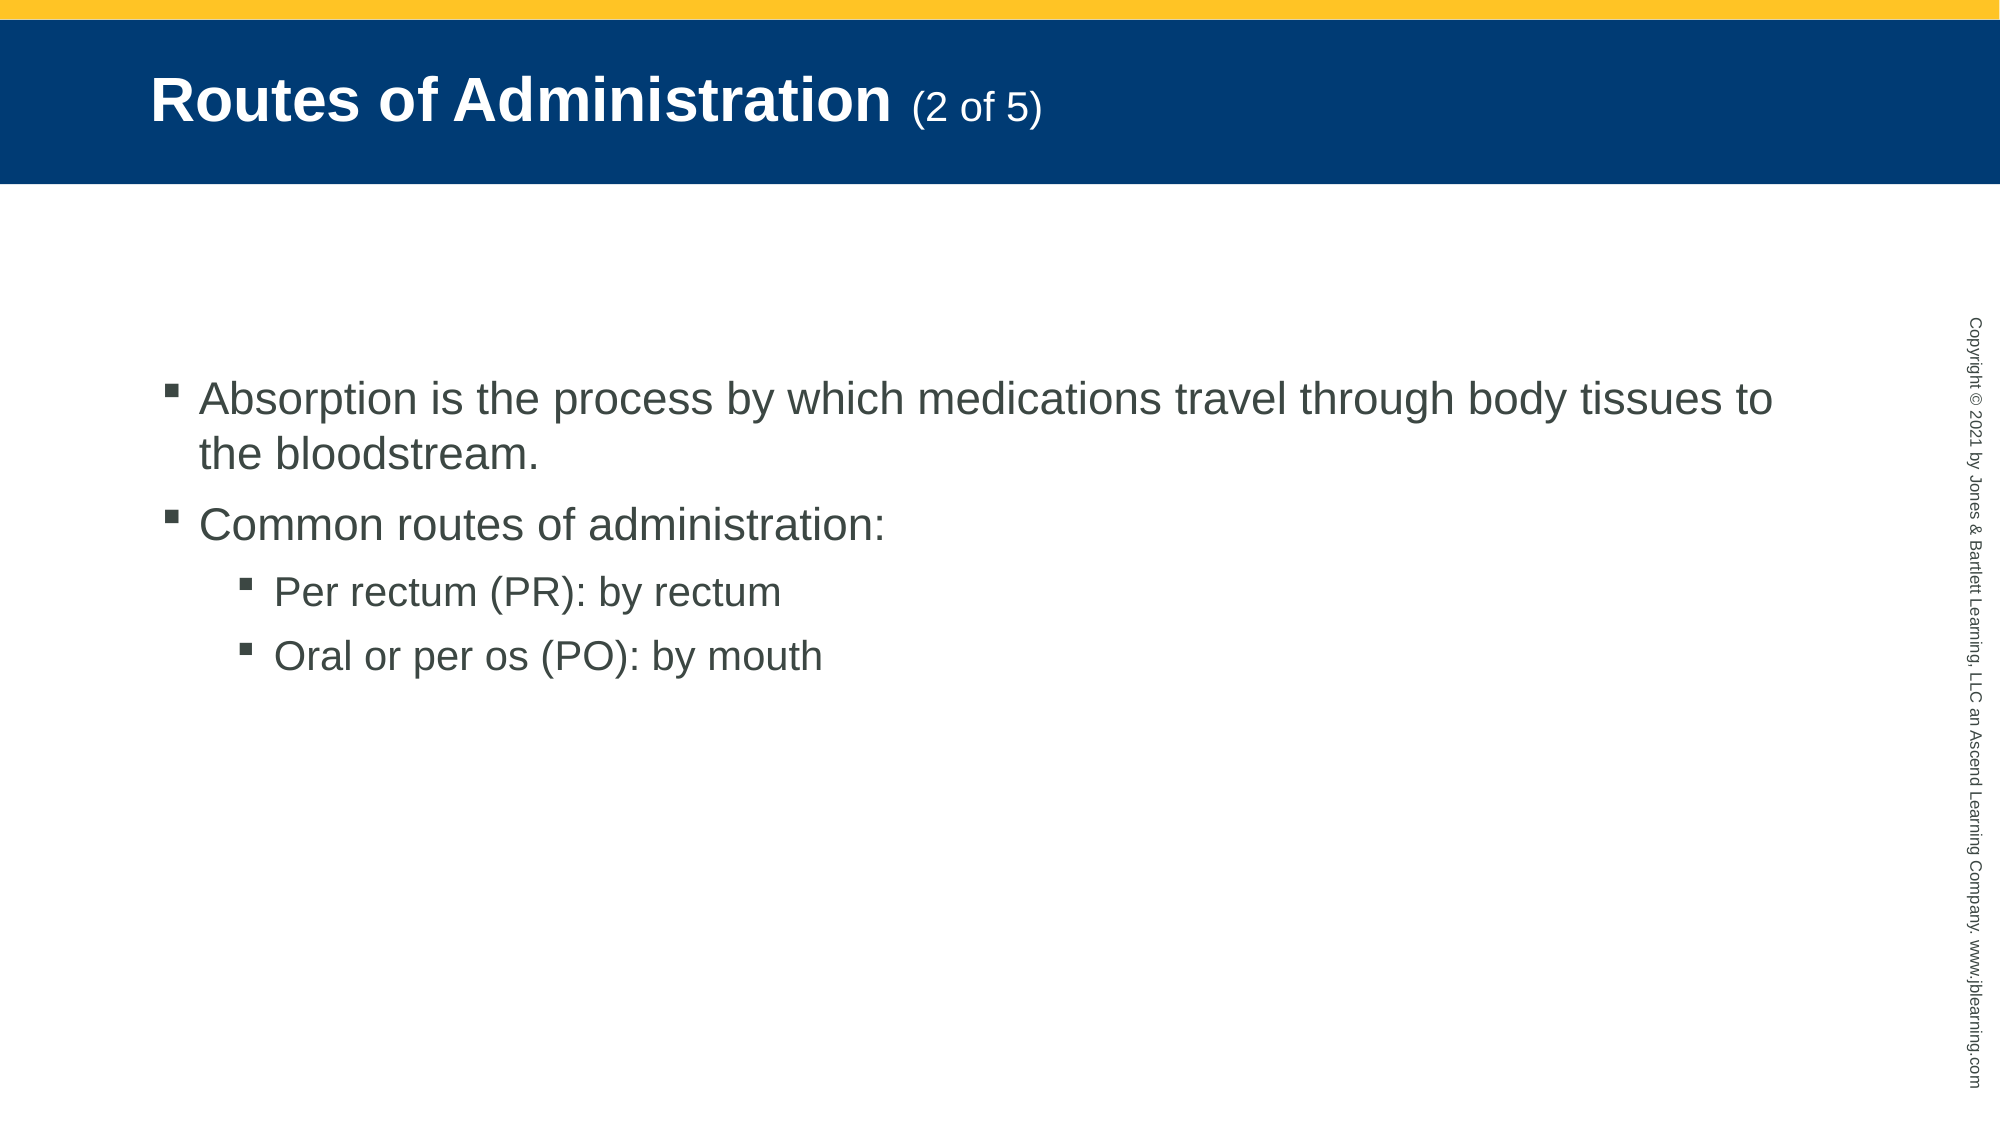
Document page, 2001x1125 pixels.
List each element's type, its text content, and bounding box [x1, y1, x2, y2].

list Absorption is the process by which medications travel through body tissues to the bloodstream. Common routes of administration: Per rectum (PR): by rectum Oral or per os (PO): by mouth [146, 361, 1859, 1016]
title Routes of Administration (2 of 5) [0, 19, 2000, 185]
